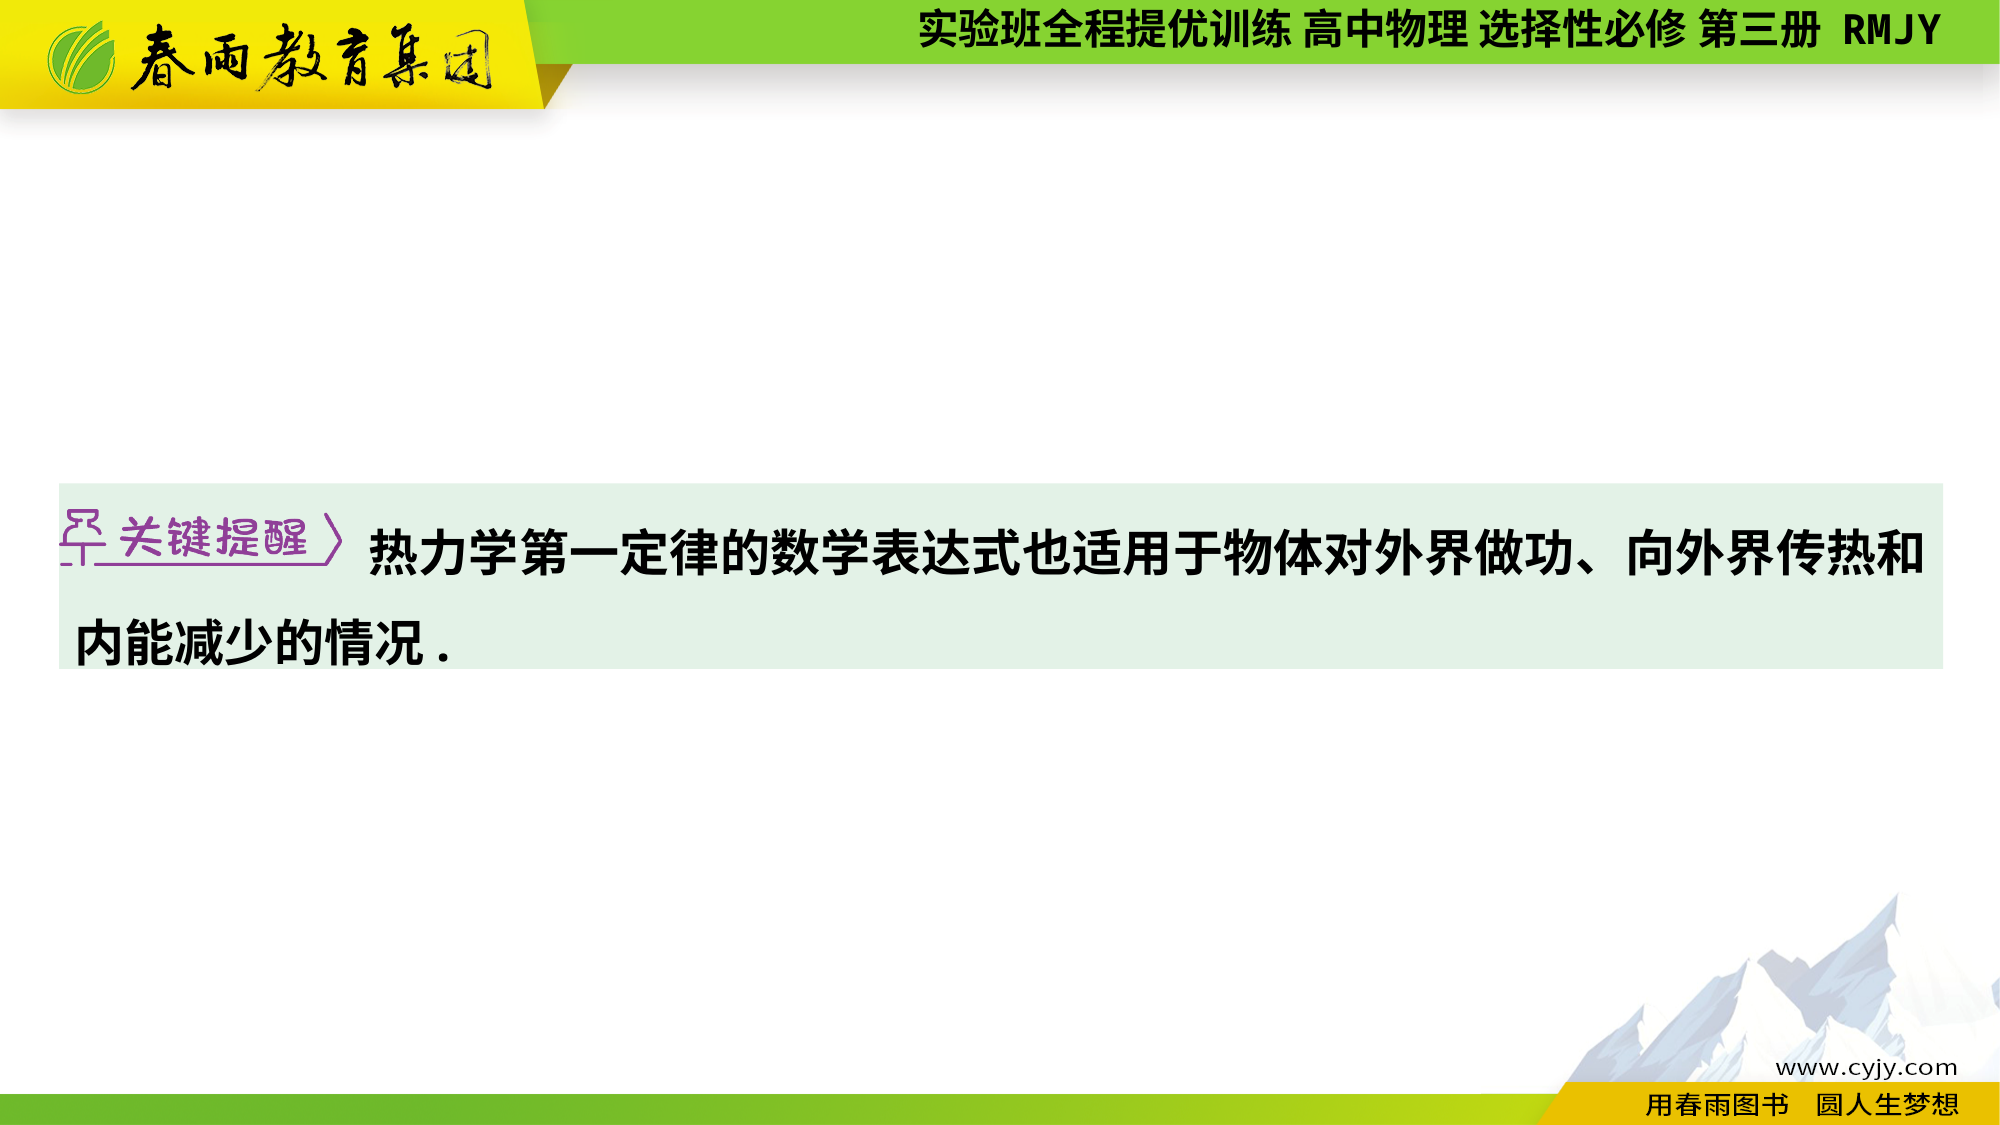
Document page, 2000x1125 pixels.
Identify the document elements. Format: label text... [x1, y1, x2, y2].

picture [0, 0, 2000, 1125]
list 热力学第一定律的数学表达式也适用于物体对外界做功、向外界传热和内能减少的情况. [59, 483, 1944, 669]
